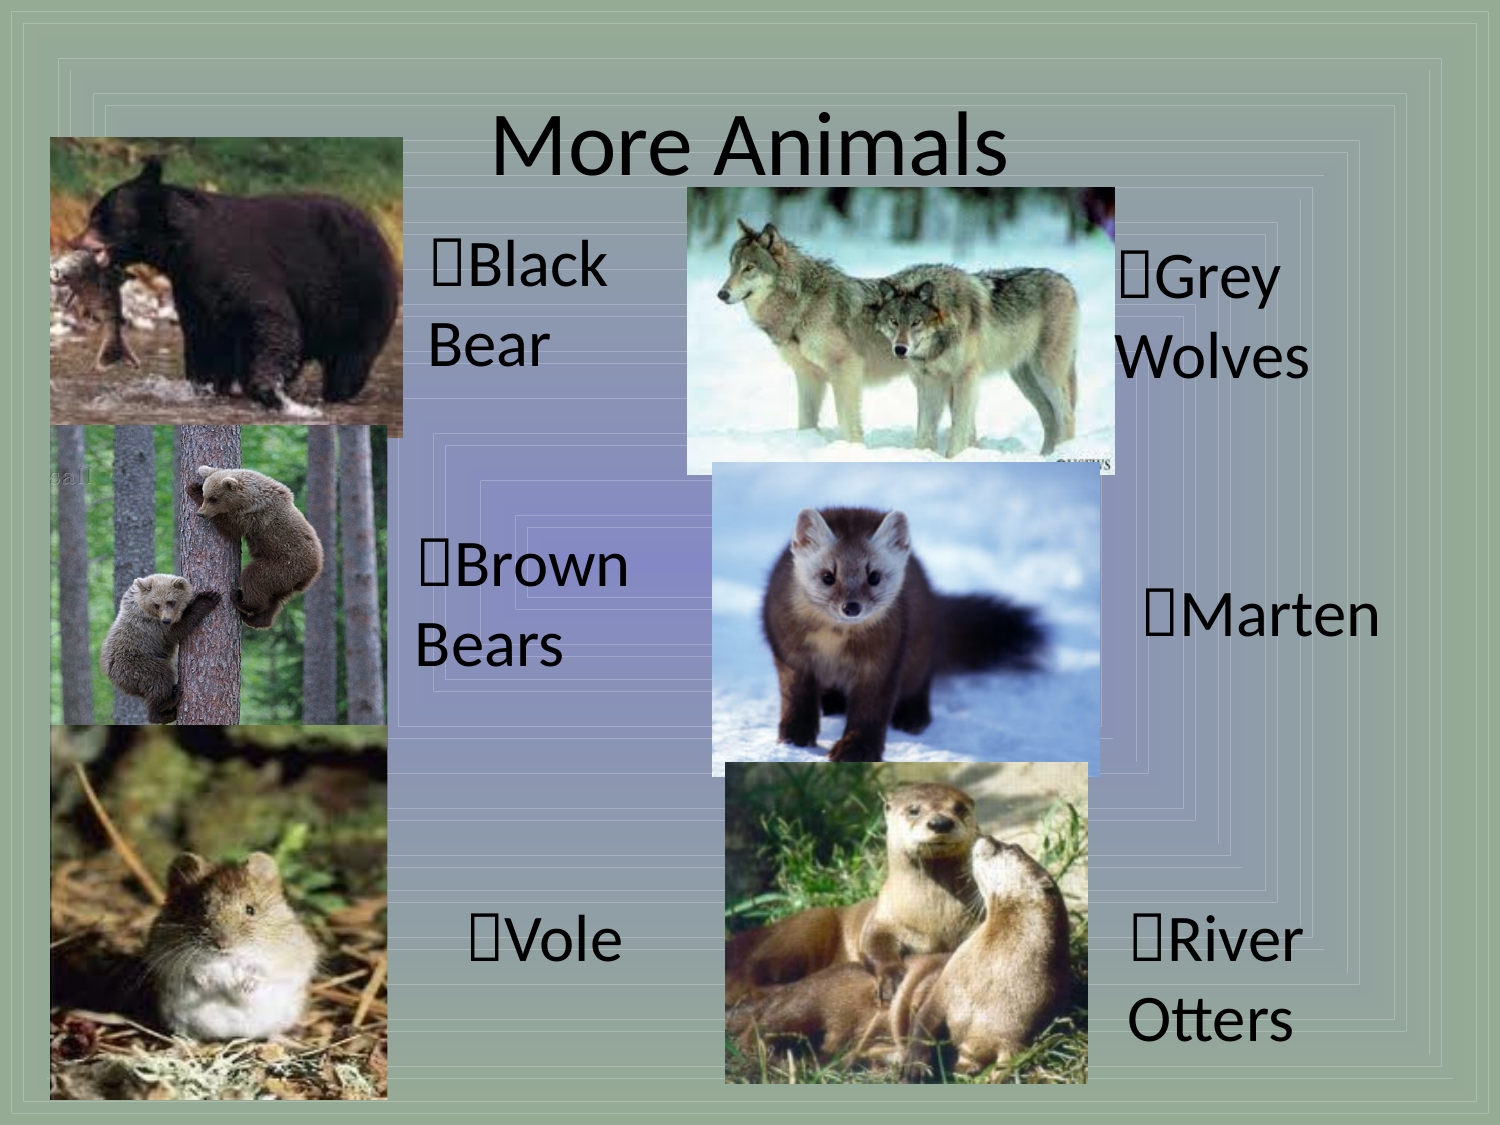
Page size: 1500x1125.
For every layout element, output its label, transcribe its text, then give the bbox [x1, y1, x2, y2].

text_box Grey Wolves [1118, 224, 1438, 400]
text_box Black Bear [412, 212, 682, 388]
title More Animals [75, 45, 1425, 233]
picture [49, 137, 403, 1101]
text_box Brown Bears [399, 512, 675, 688]
text_box Vole [450, 887, 719, 983]
text_box Marten [1125, 562, 1463, 658]
text_box River Otters [1112, 887, 1450, 1063]
picture [687, 187, 1115, 1084]
